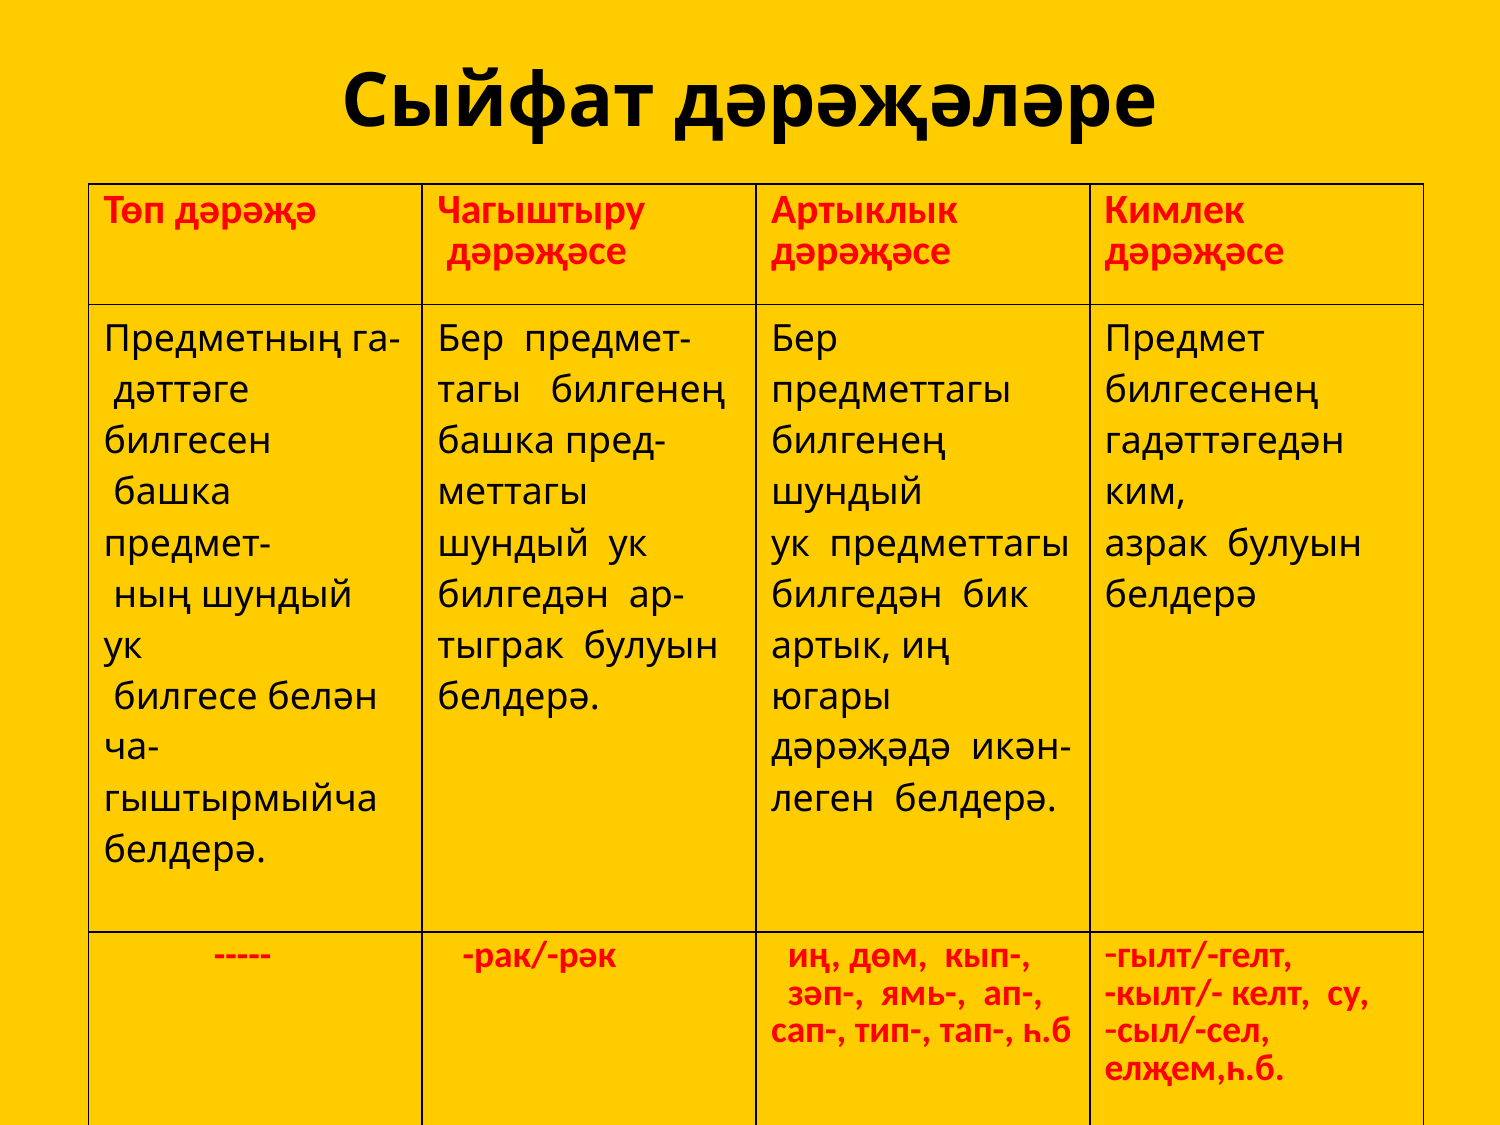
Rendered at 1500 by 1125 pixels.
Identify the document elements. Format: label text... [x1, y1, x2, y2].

table_header Чагыштыру дәрәҗәсе [423, 185, 755, 304]
table_cell иң, дөм, кып-, зәп-, ямь-, ап-, сап-, тип-, тап-, һ.б [757, 933, 1089, 1125]
table_cell ----- [89, 933, 421, 1125]
table_cell Предметның га- дәттәге билгесен башка предмет- ның шундый ук билгесе белән ча- гыштырмыйча белдерә. [89, 305, 421, 931]
table_cell Бер предметтагы билгенең шундый ук предметтагы билгедән бик артык, иң югары дәрәҗәдә икән- леген белдерә. [757, 305, 1089, 931]
table_header Кимлек дәрәҗәсе [1091, 185, 1423, 304]
table_cell Бер предмет- тагы билгенең башка пред- меттагы шундый ук билгедән ар- тыграк булуын белдерә. [423, 305, 755, 931]
table_header Төп дәрәҗә [89, 185, 421, 304]
table_header Артыклык дәрәҗәсе [757, 185, 1089, 304]
table_cell -рак/-рәк [423, 933, 755, 1125]
title Сыйфат дәрәҗәләре [75, 45, 1425, 149]
table_cell гылт/-гелт, -кылт/- келт, су, сыл/-сел, елҗем,һ.б. [1091, 933, 1423, 1125]
table_cell Предмет билгесенең гадәттәгедән ким, азрак булуын белдерә [1091, 305, 1423, 931]
